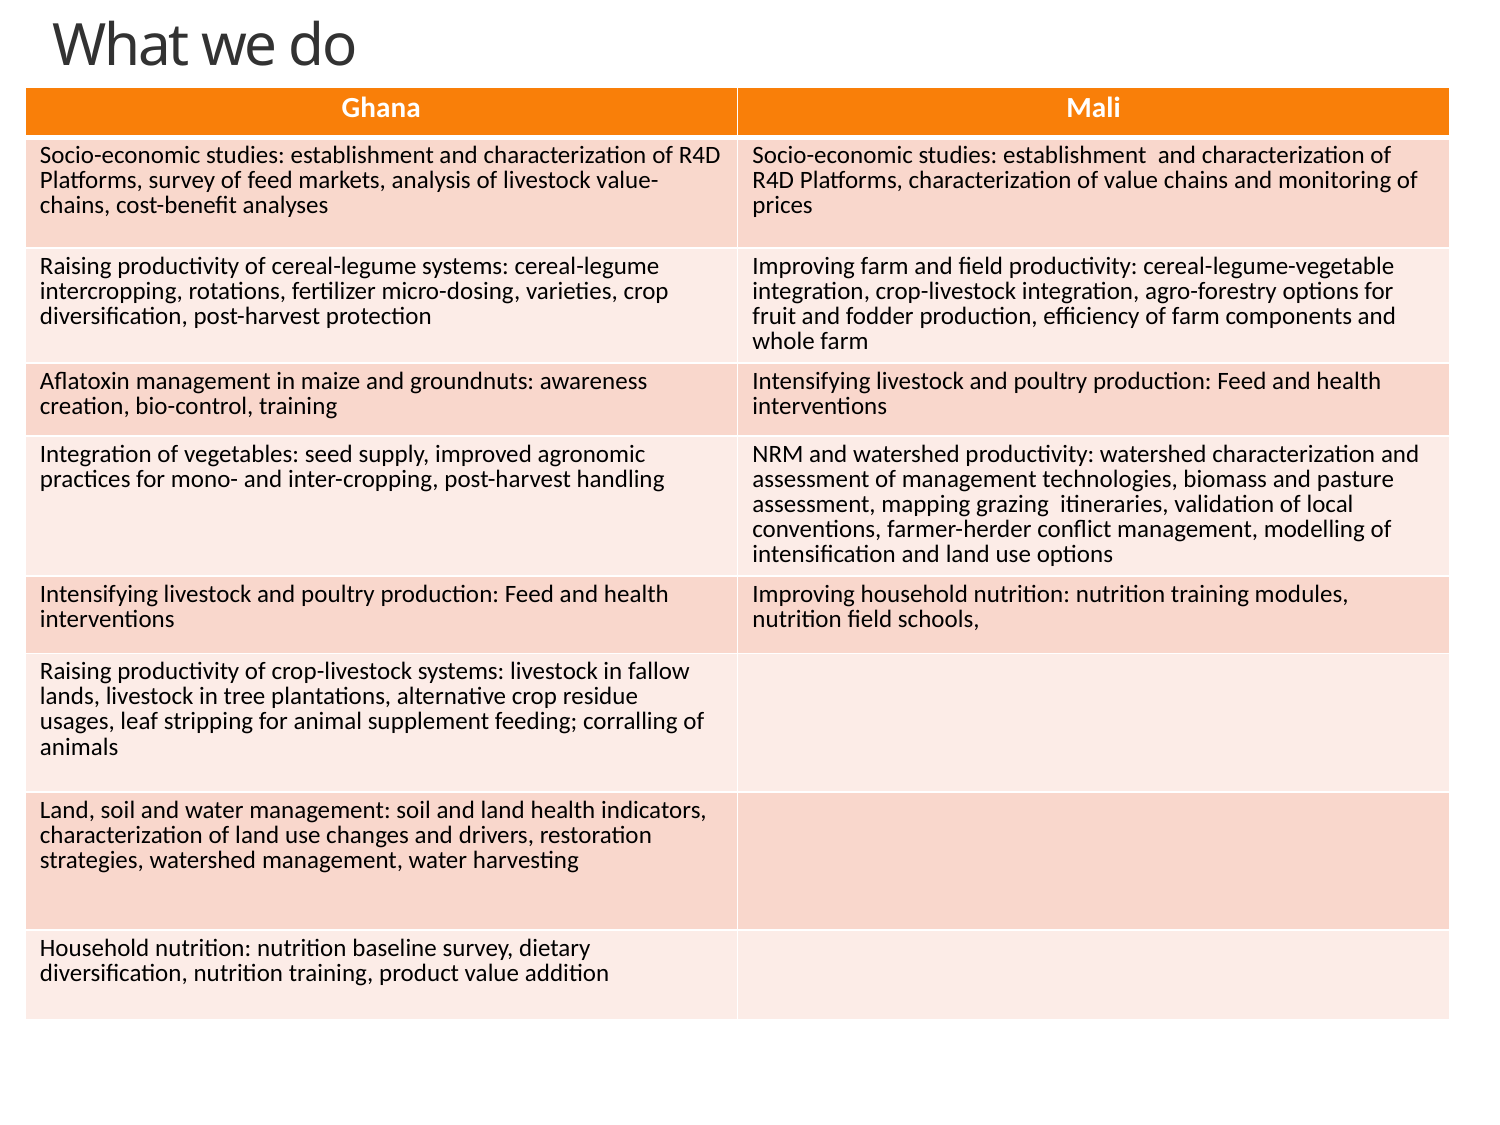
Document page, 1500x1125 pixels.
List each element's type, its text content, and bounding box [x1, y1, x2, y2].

table_cell Raising productivity of crop-livestock systems: livestock in fallow lands, livestock in tree plantations, alternative crop residue usages, leaf stripping for animal supplement feeding; corralling of animals [26, 654, 737, 791]
title What we do [37, 0, 1288, 87]
table_cell Household nutrition: nutrition baseline survey, dietary diversification, nutrition training, product value addition [26, 931, 737, 1019]
table_cell Socio-economic studies: establishment and characterization of R4D Platforms, characterization of value chains and monitoring of prices [738, 140, 1449, 247]
table_cell Land, soil and water management: soil and land health indicators, characterization of land use changes and drivers, restoration strategies, watershed management, water harvesting [26, 793, 737, 929]
table_header Ghana [26, 88, 737, 135]
table_cell Integration of vegetables: seed supply, improved agronomic practices for mono- and inter-cropping, post-harvest handling [26, 437, 737, 575]
table_cell Intensifying livestock and poultry production: Feed and health interventions [26, 577, 737, 653]
table_cell Improving household nutrition: nutrition training modules, nutrition field schools, [738, 577, 1449, 653]
table_header Mali [738, 88, 1449, 135]
table_cell [738, 793, 1449, 929]
table_cell NRM and watershed productivity: watershed characterization and assessment of management technologies, biomass and pasture assessment, mapping grazing itineraries, validation of local conventions, farmer-herder conflict management, modelling of intensification and land use options [738, 437, 1449, 575]
table_cell Raising productivity of cereal-legume systems: cereal-legume intercropping, rotations, fertilizer micro-dosing, varieties, crop diversification, post-harvest protection [26, 249, 737, 362]
table_cell [738, 931, 1449, 1019]
table_cell Socio-economic studies: establishment and characterization of R4D Platforms, survey of feed markets, analysis of livestock value-chains, cost-benefit analyses [26, 140, 737, 247]
table_cell Improving farm and field productivity: cereal-legume-vegetable integration, crop-livestock integration, agro-forestry options for fruit and fodder production, efficiency of farm components and whole farm [738, 249, 1449, 362]
table_cell Aflatoxin management in maize and groundnuts: awareness creation, bio-control, training [26, 364, 737, 435]
table_cell [738, 654, 1449, 791]
table_cell Intensifying livestock and poultry production: Feed and health interventions [738, 364, 1449, 435]
